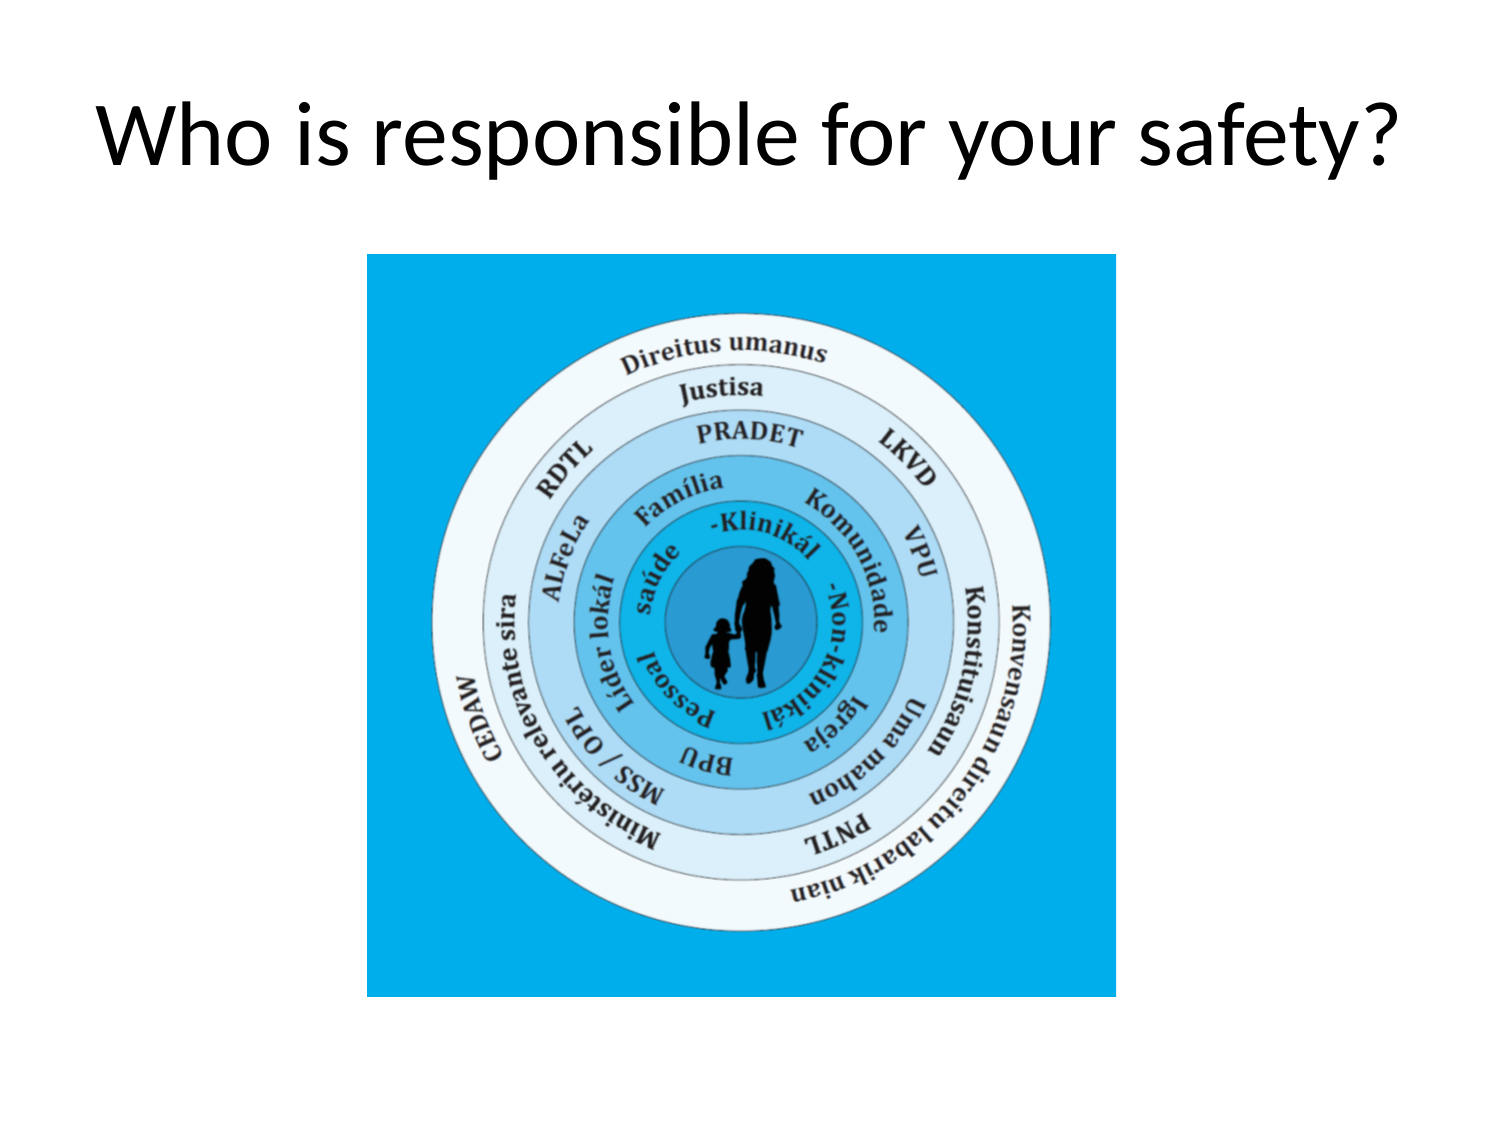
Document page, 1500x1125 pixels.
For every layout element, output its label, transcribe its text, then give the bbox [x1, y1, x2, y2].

title Who is responsible for your safety? [75, 35, 1425, 223]
picture [432, 313, 1050, 931]
